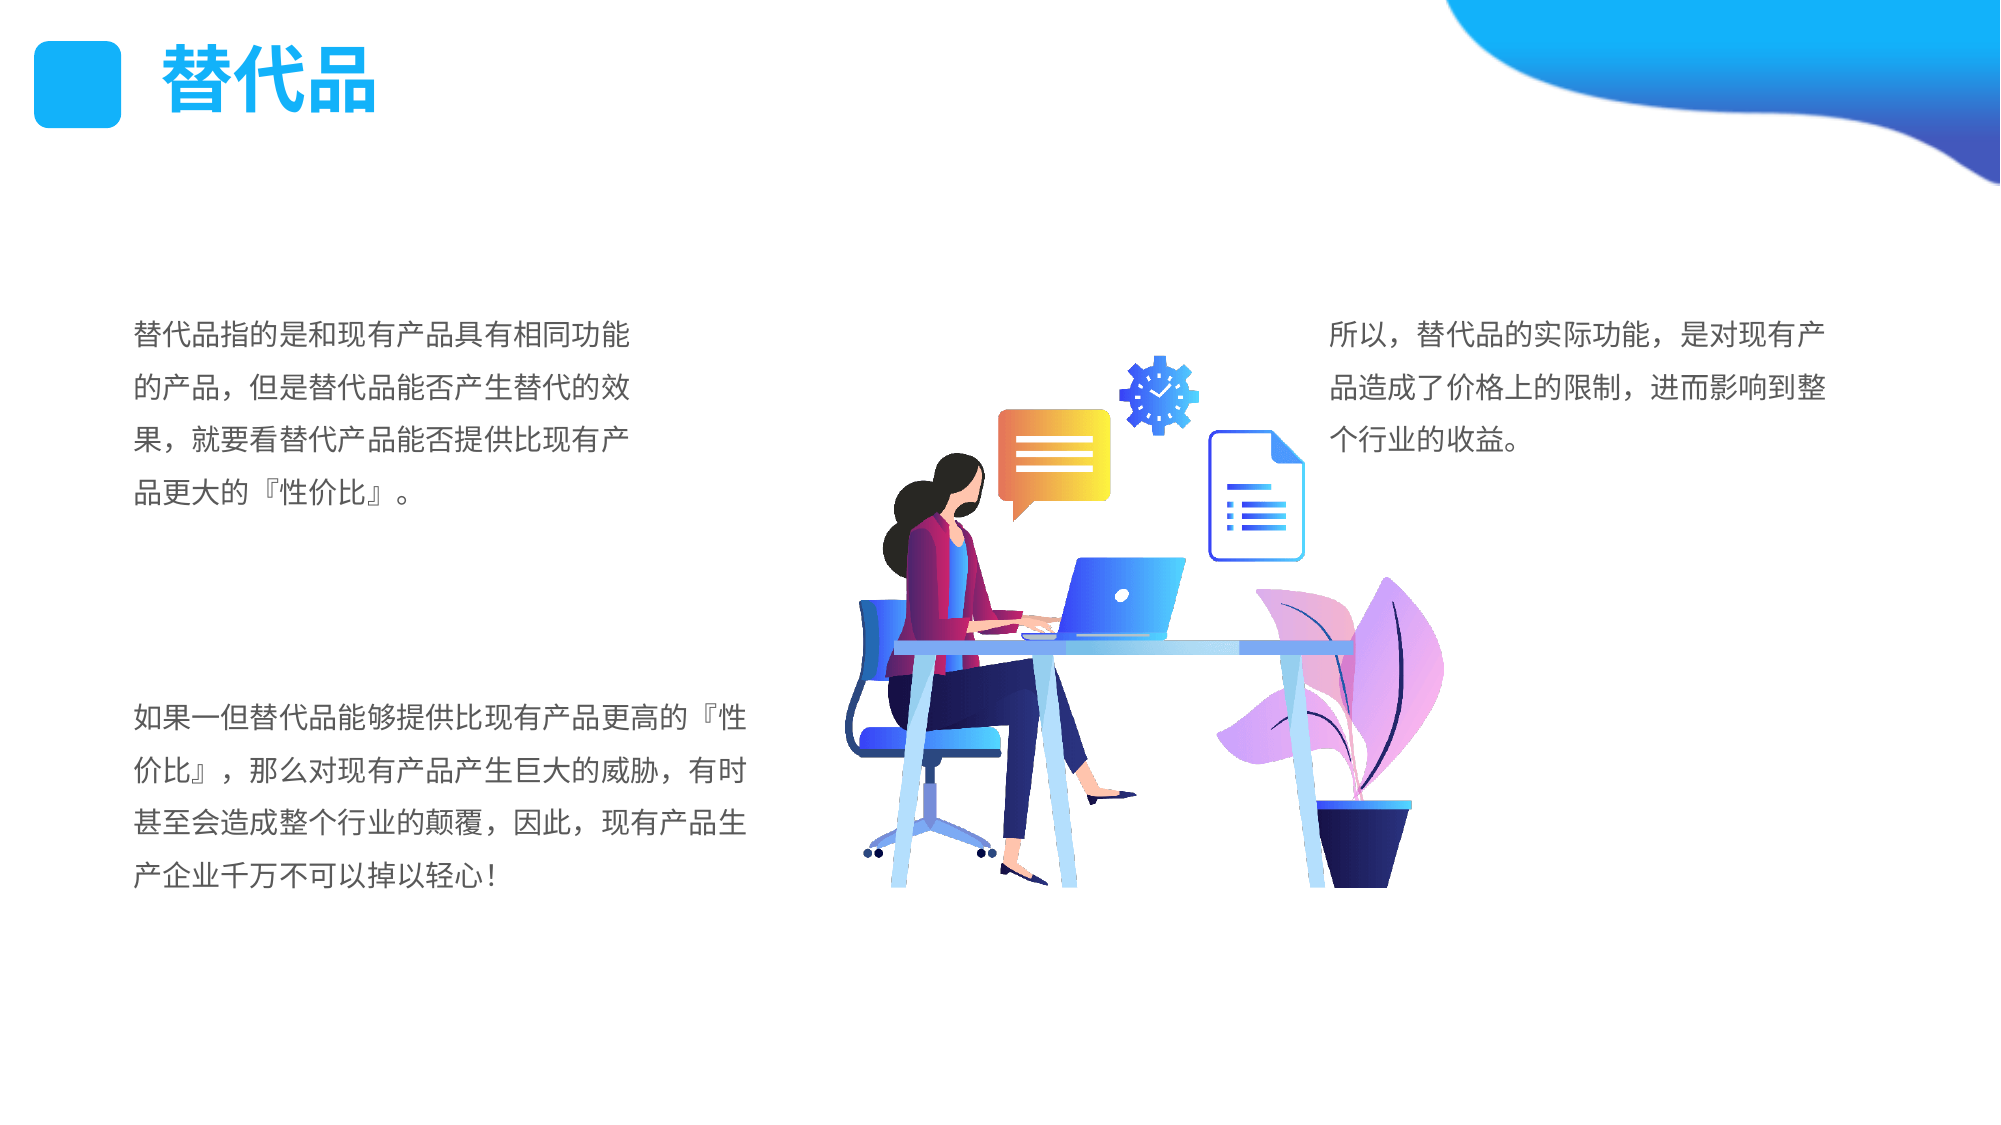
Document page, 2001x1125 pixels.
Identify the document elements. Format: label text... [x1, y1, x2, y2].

text_box 如果一但替代品能够提供比现有产品更高的『性价比』，那么对现有产品产生巨大的威胁，有时甚至会造成整个行业的颠覆，因此，现有产品生产企业千万不可以掉以轻心！ [118, 674, 772, 900]
text_box 所以，替代品的实际功能，是对现有产品造成了价格上的限制，进而影响到整个行业的收益。 [1515, 291, 1846, 464]
text_box 替代品 [149, 28, 891, 128]
picture [772, 250, 1515, 993]
picture [1445, 0, 2000, 186]
text_box 替代品指的是和现有产品具有相同功能的产品，但是替代品能否产生替代的效果，就要看替代产品能否提供比现有产品更大的『性价比』。 [118, 291, 650, 517]
